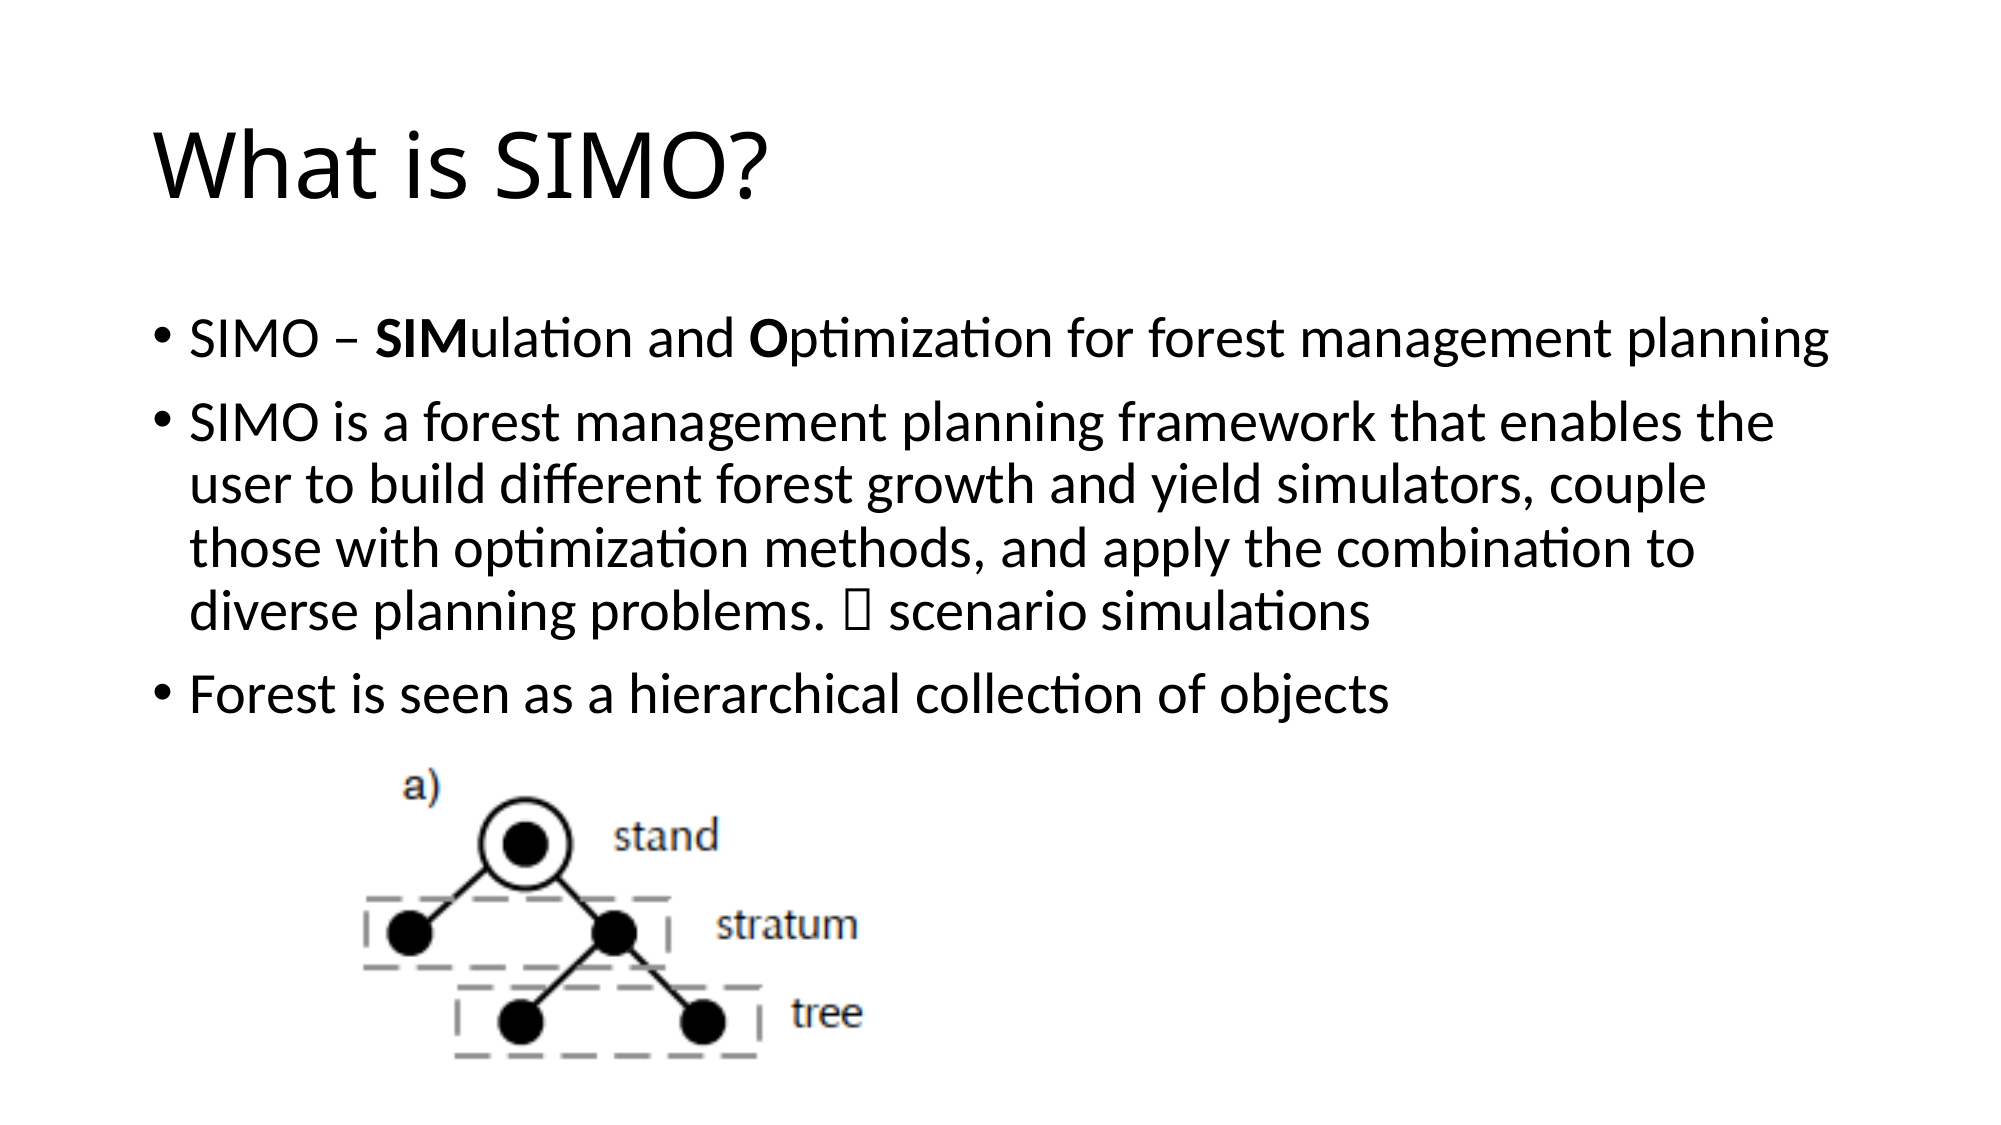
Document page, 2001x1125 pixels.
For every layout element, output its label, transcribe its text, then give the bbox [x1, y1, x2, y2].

list SIMO – SIMulation and Optimization for forest management planning SIMO is a forest management planning framework that enables the user to build different forest growth and yield simulators, couple those with optimization methods, and apply the combination to diverse planning problems.  scenario simulations Forest is seen as a hierarchical collection of objects [137, 299, 1863, 1014]
picture [296, 726, 900, 1125]
title What is SIMO? [137, 59, 1863, 278]
